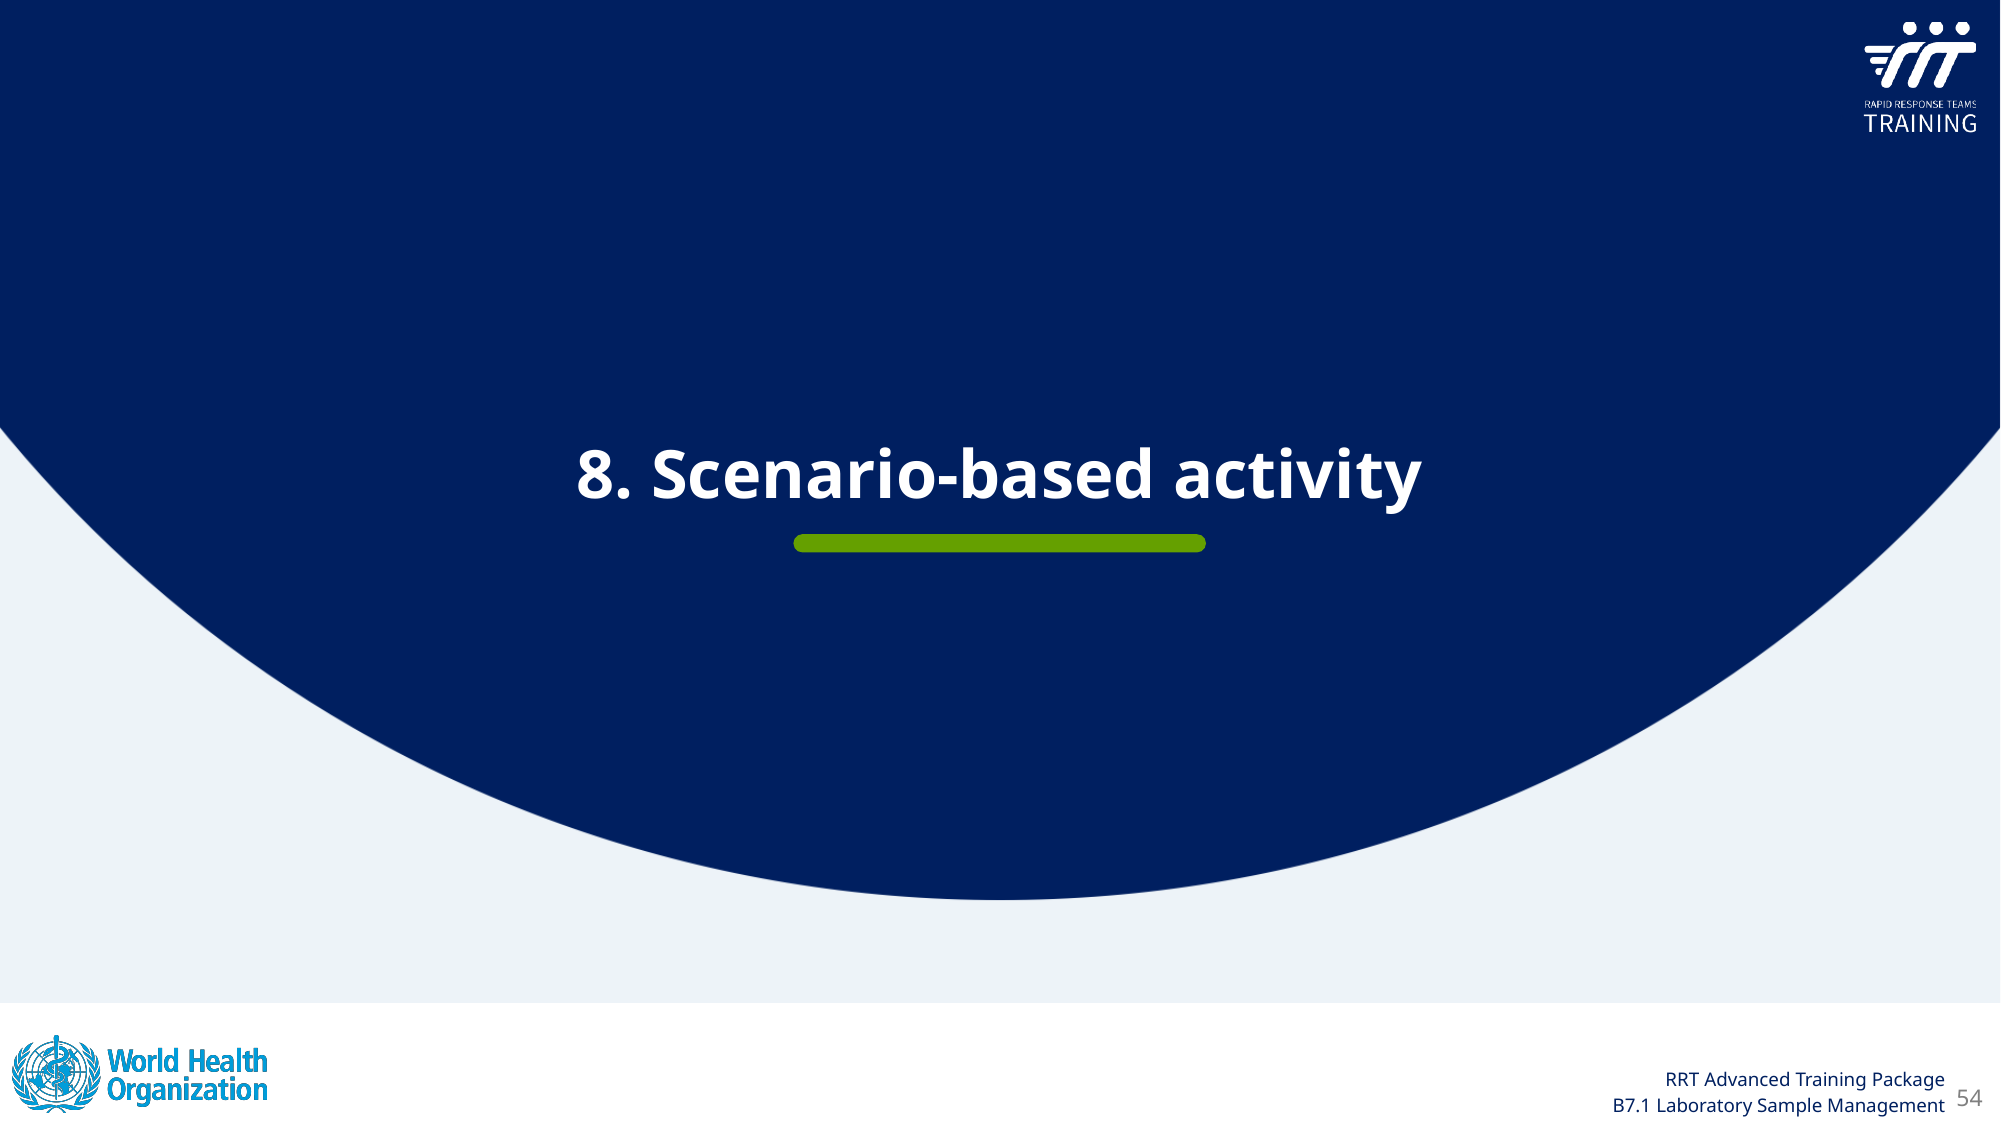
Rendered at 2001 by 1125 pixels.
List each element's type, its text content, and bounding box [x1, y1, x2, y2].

picture [0, 0, 2001, 1003]
picture [40, 1062, 47, 1070]
picture [22, 1062, 26, 1077]
picture [71, 1053, 90, 1091]
picture [24, 1054, 36, 1087]
picture [12, 1035, 54, 1068]
picture [12, 1083, 48, 1113]
picture [34, 1054, 43, 1078]
list 8. Scenario-based activity [68, 331, 1932, 623]
picture [30, 1083, 37, 1091]
picture [36, 1088, 78, 1105]
picture [59, 1035, 267, 1113]
picture [46, 1056, 54, 1062]
picture [50, 1108, 62, 1113]
